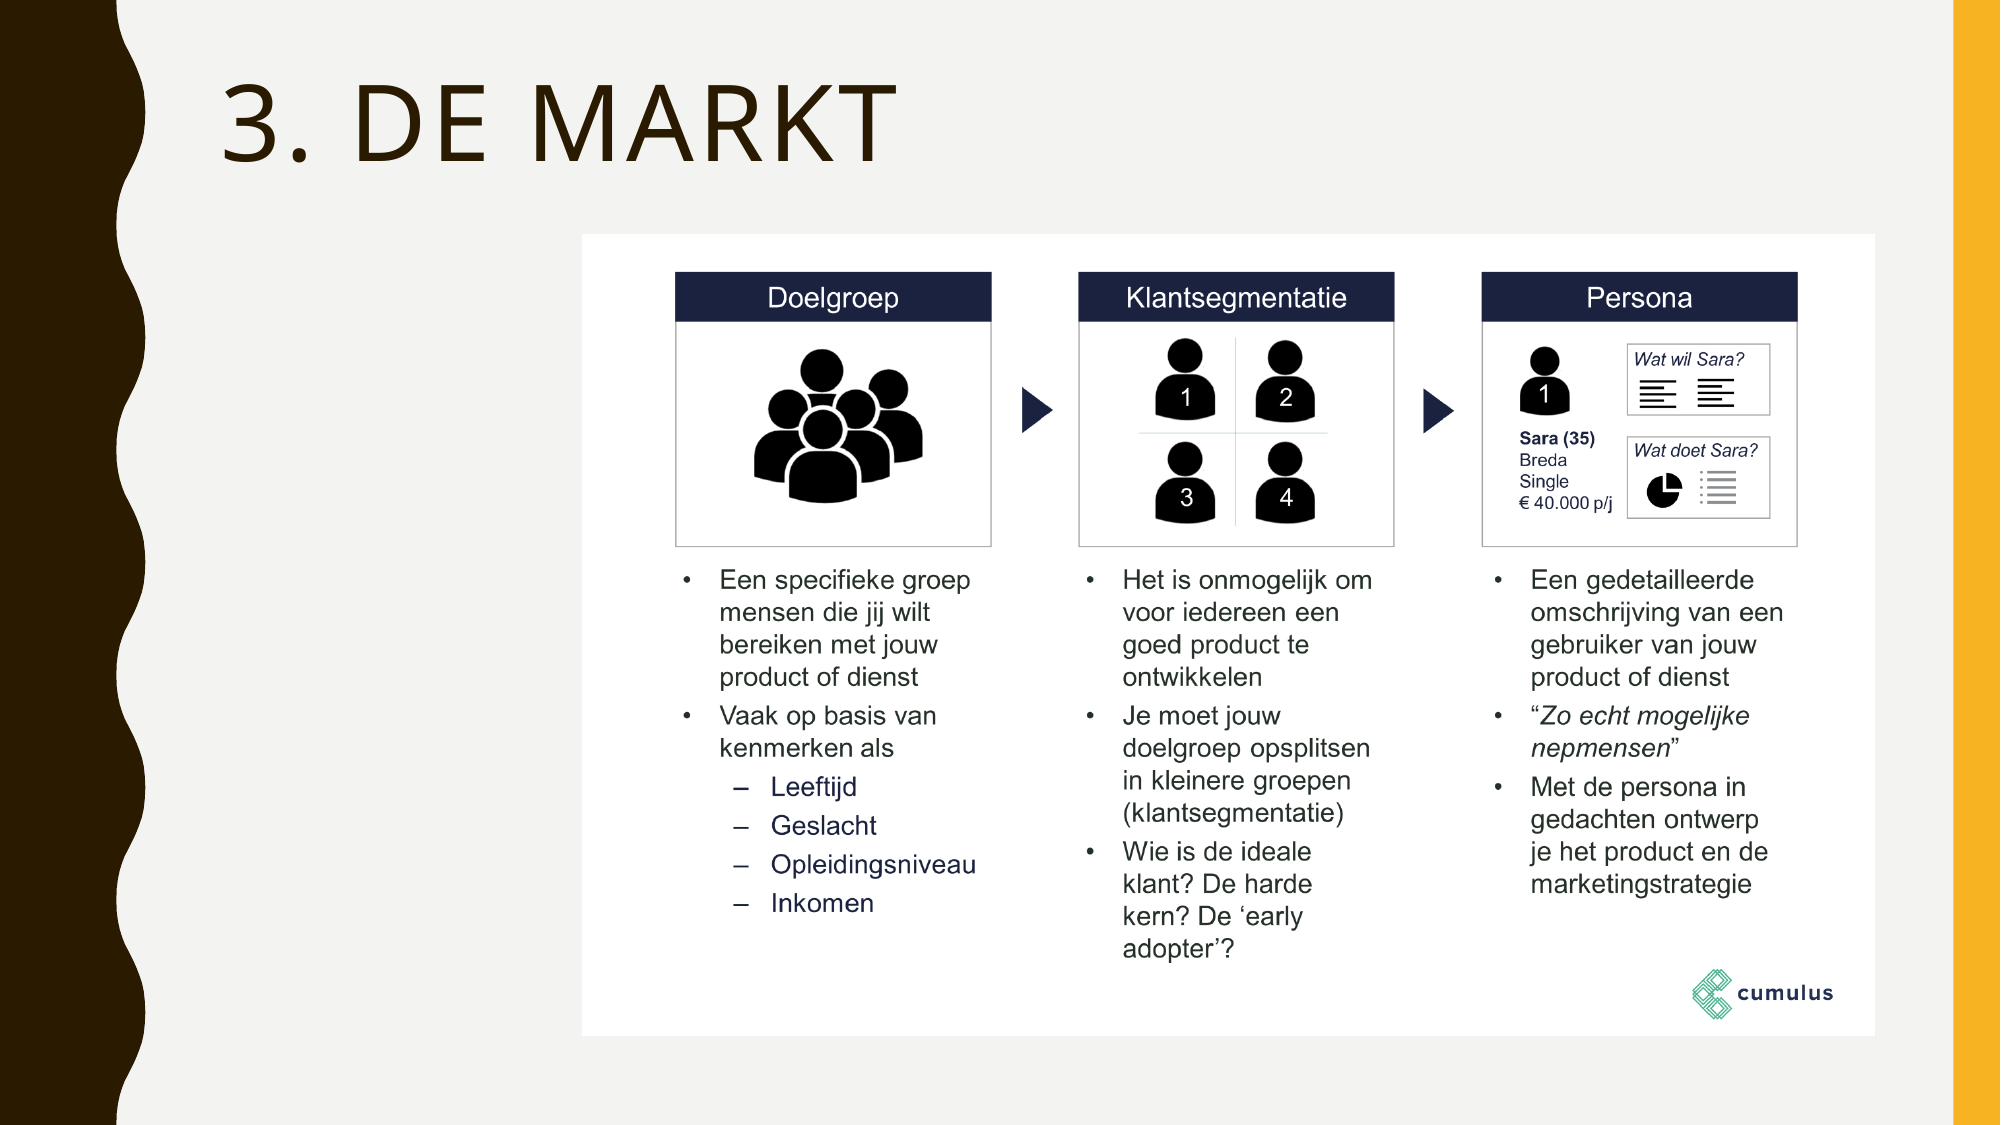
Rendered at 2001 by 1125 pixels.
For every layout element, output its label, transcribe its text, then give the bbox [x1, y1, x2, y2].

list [582, 234, 1875, 1036]
title 3. De markt [205, 62, 1875, 308]
